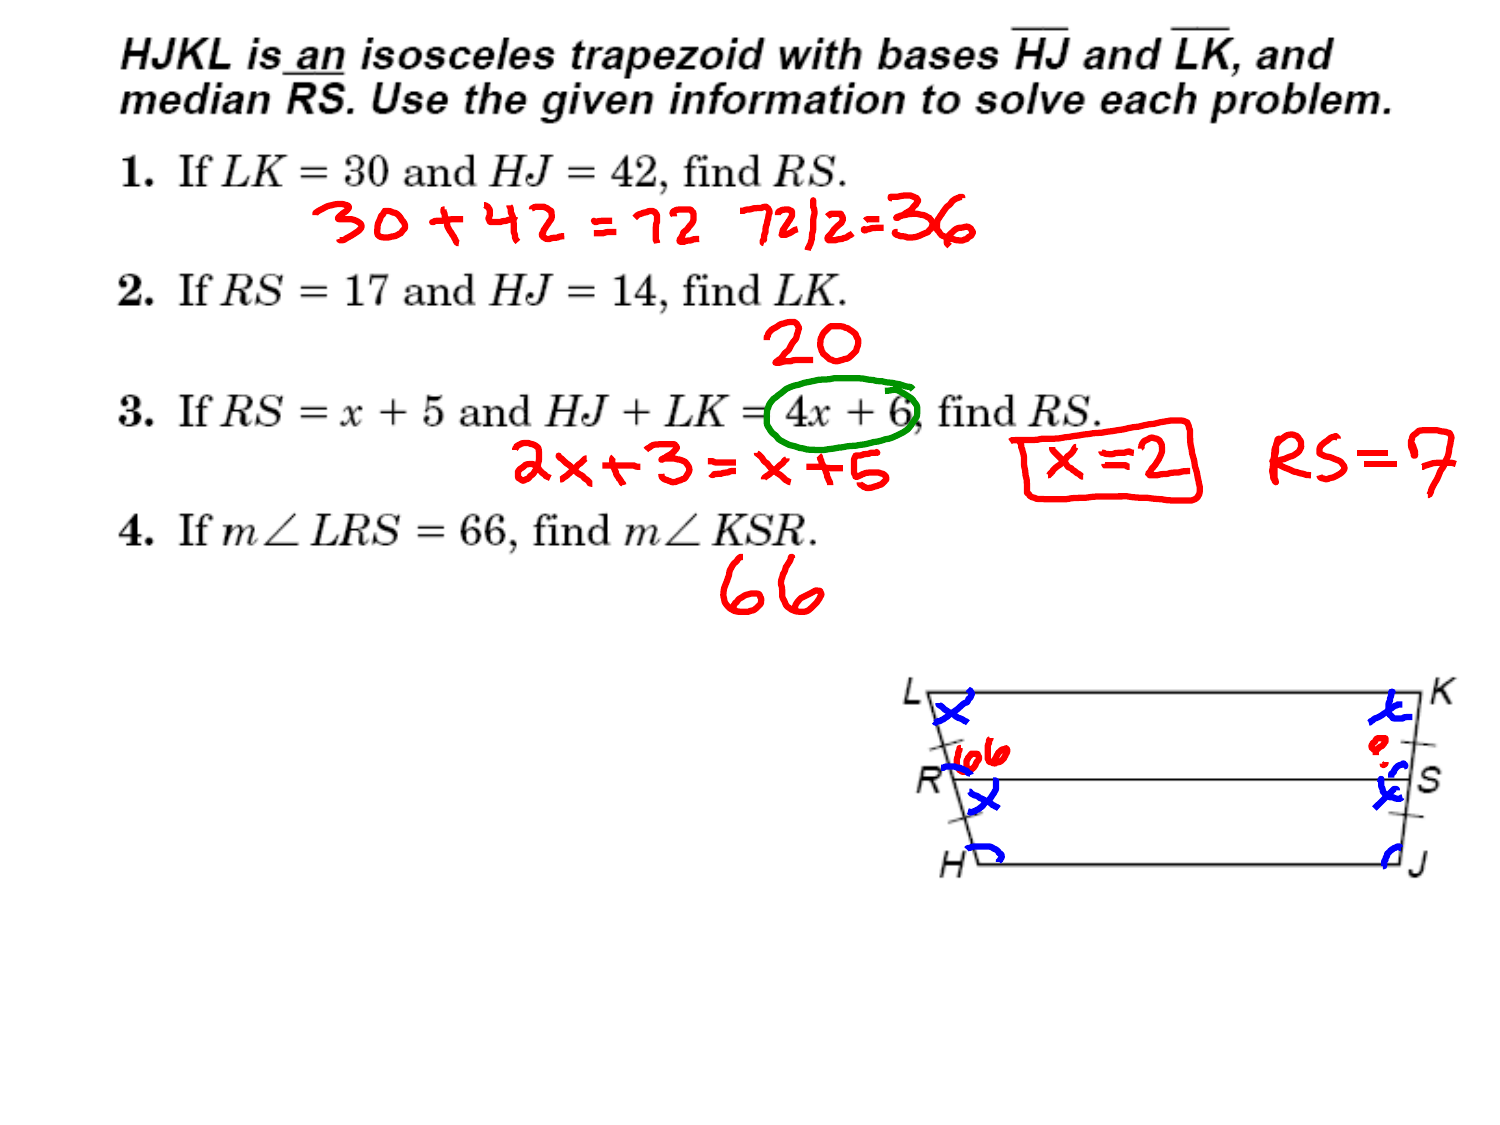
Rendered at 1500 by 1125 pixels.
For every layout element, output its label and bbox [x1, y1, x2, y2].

picture [897, 649, 1500, 906]
text_box [1422, 461, 1457, 468]
text_box [780, 578, 823, 613]
picture [97, 0, 1403, 571]
text_box [722, 578, 762, 613]
text_box [1410, 429, 1453, 496]
